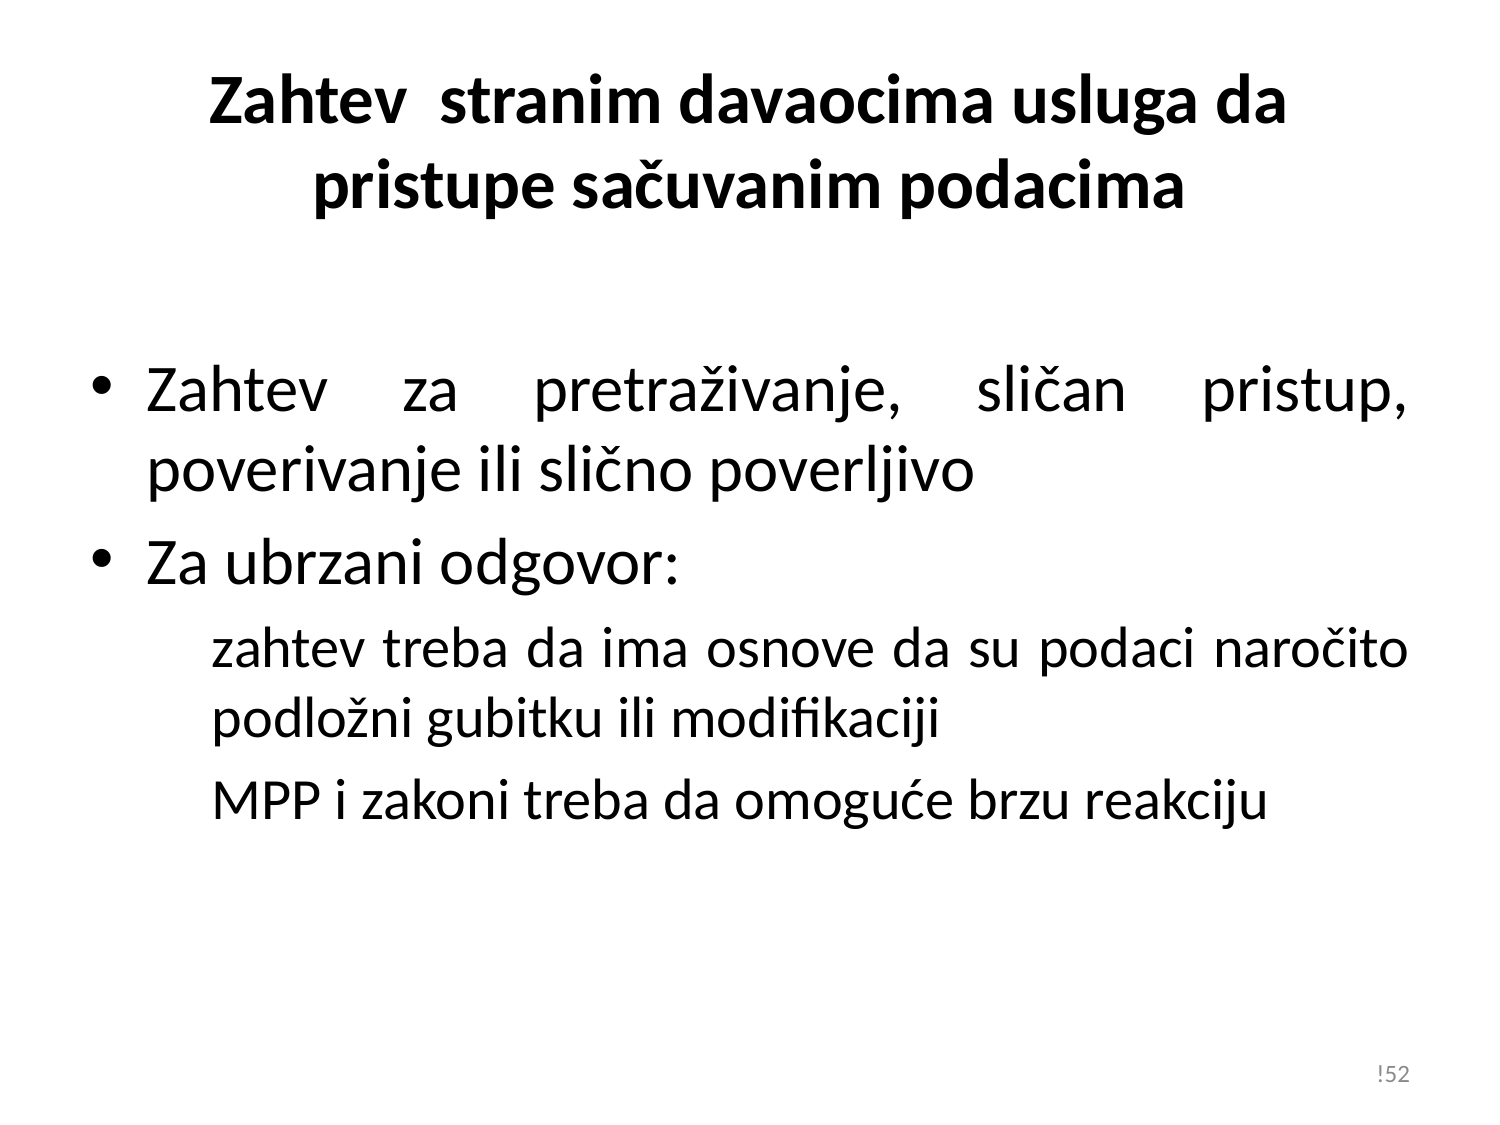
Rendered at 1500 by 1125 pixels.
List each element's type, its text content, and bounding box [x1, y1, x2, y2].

slide_number !52 [1074, 1042, 1425, 1103]
list Zahtev za pretraživanje, sličan pristup, poverivanje ili slično poverljivo Za ubrzani odgovor: zahtev treba da ima osnove da su podaci naročito podložni gubitku ili modifikaciji MPP i zakoni treba da omoguće brzu reakciju [75, 336, 1425, 1005]
title Zahtev stranim davaocima usluga da pristupe sačuvanim podacima [75, 45, 1425, 233]
